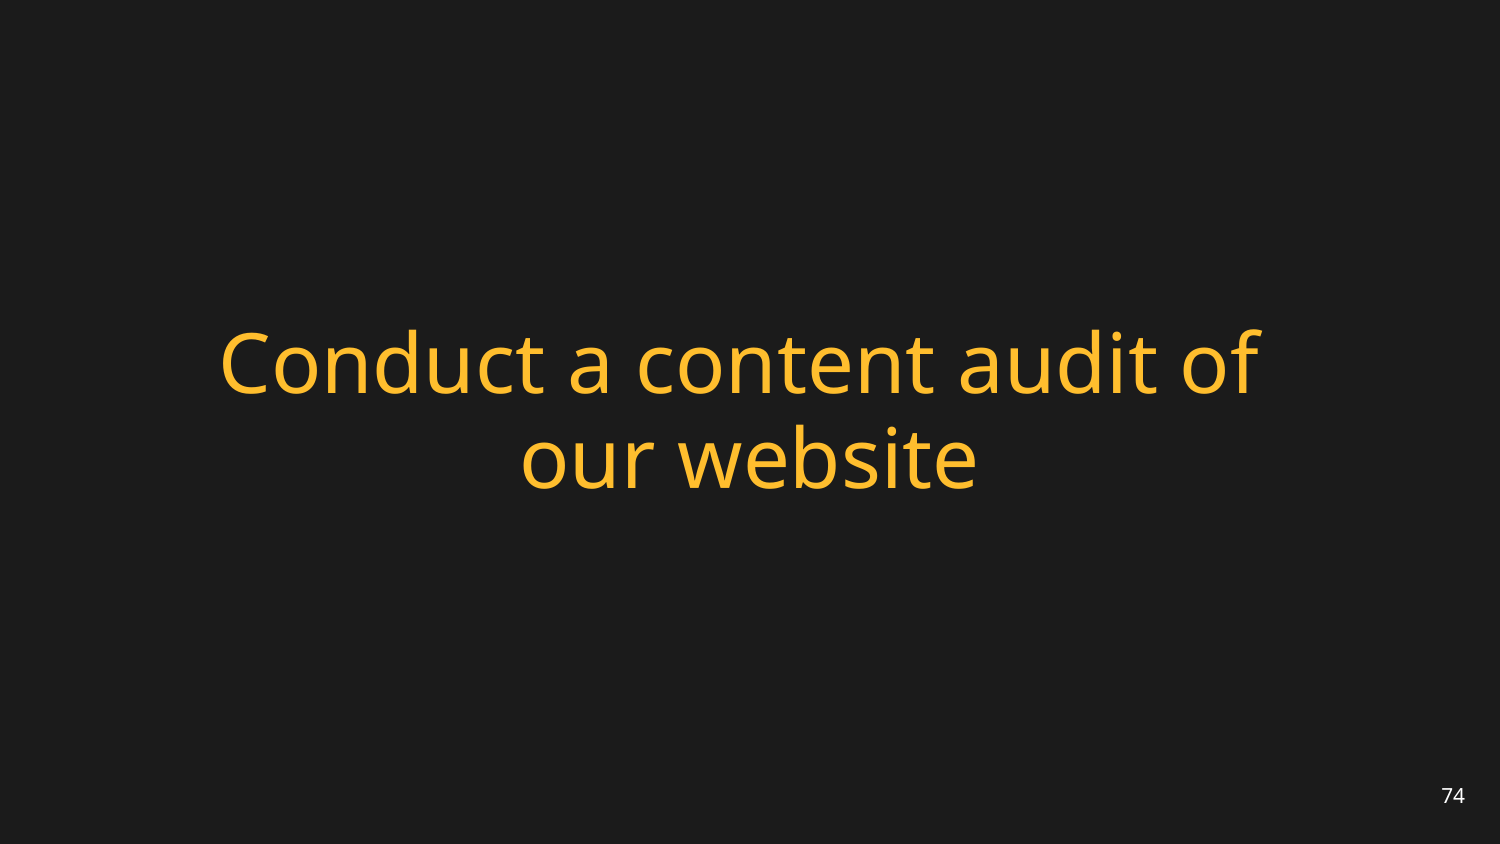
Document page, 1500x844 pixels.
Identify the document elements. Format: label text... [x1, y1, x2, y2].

title Conduct a content audit of our website [51, 72, 1449, 753]
slide_number 74 [1389, 764, 1480, 830]
